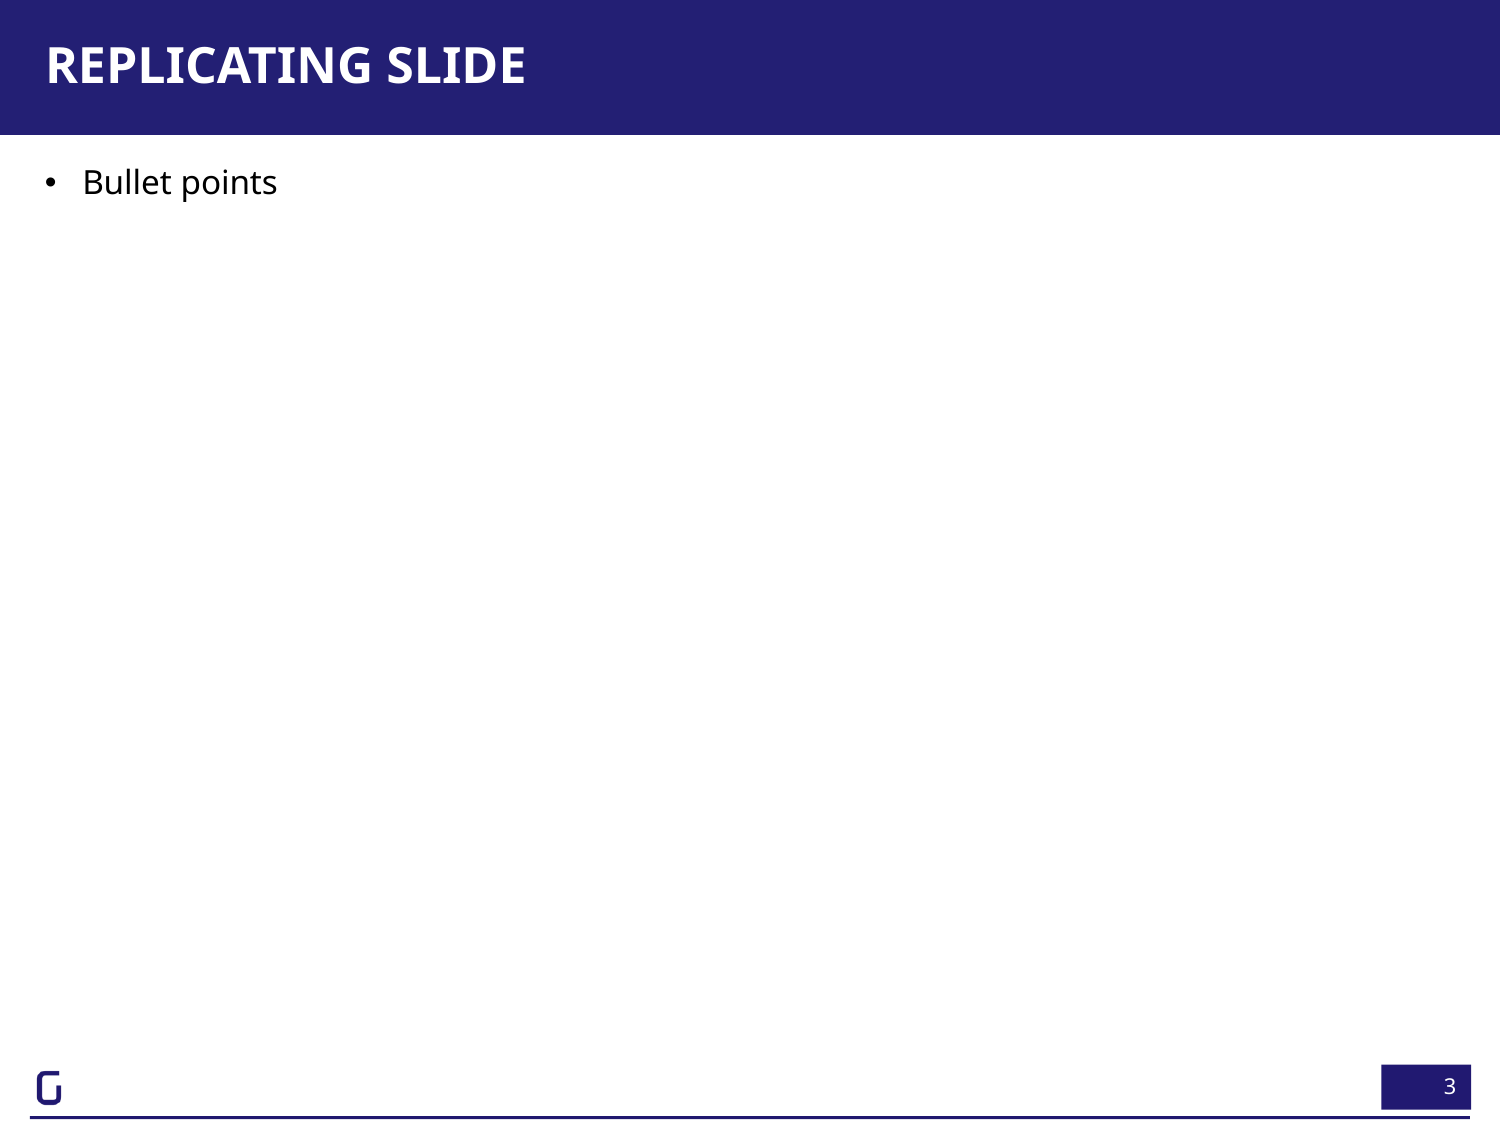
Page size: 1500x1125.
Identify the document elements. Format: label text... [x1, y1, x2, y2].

text_box Bullet points [29, 158, 1470, 1074]
title Replicating slide [30, 15, 1470, 120]
picture [30, 1074, 67, 1110]
